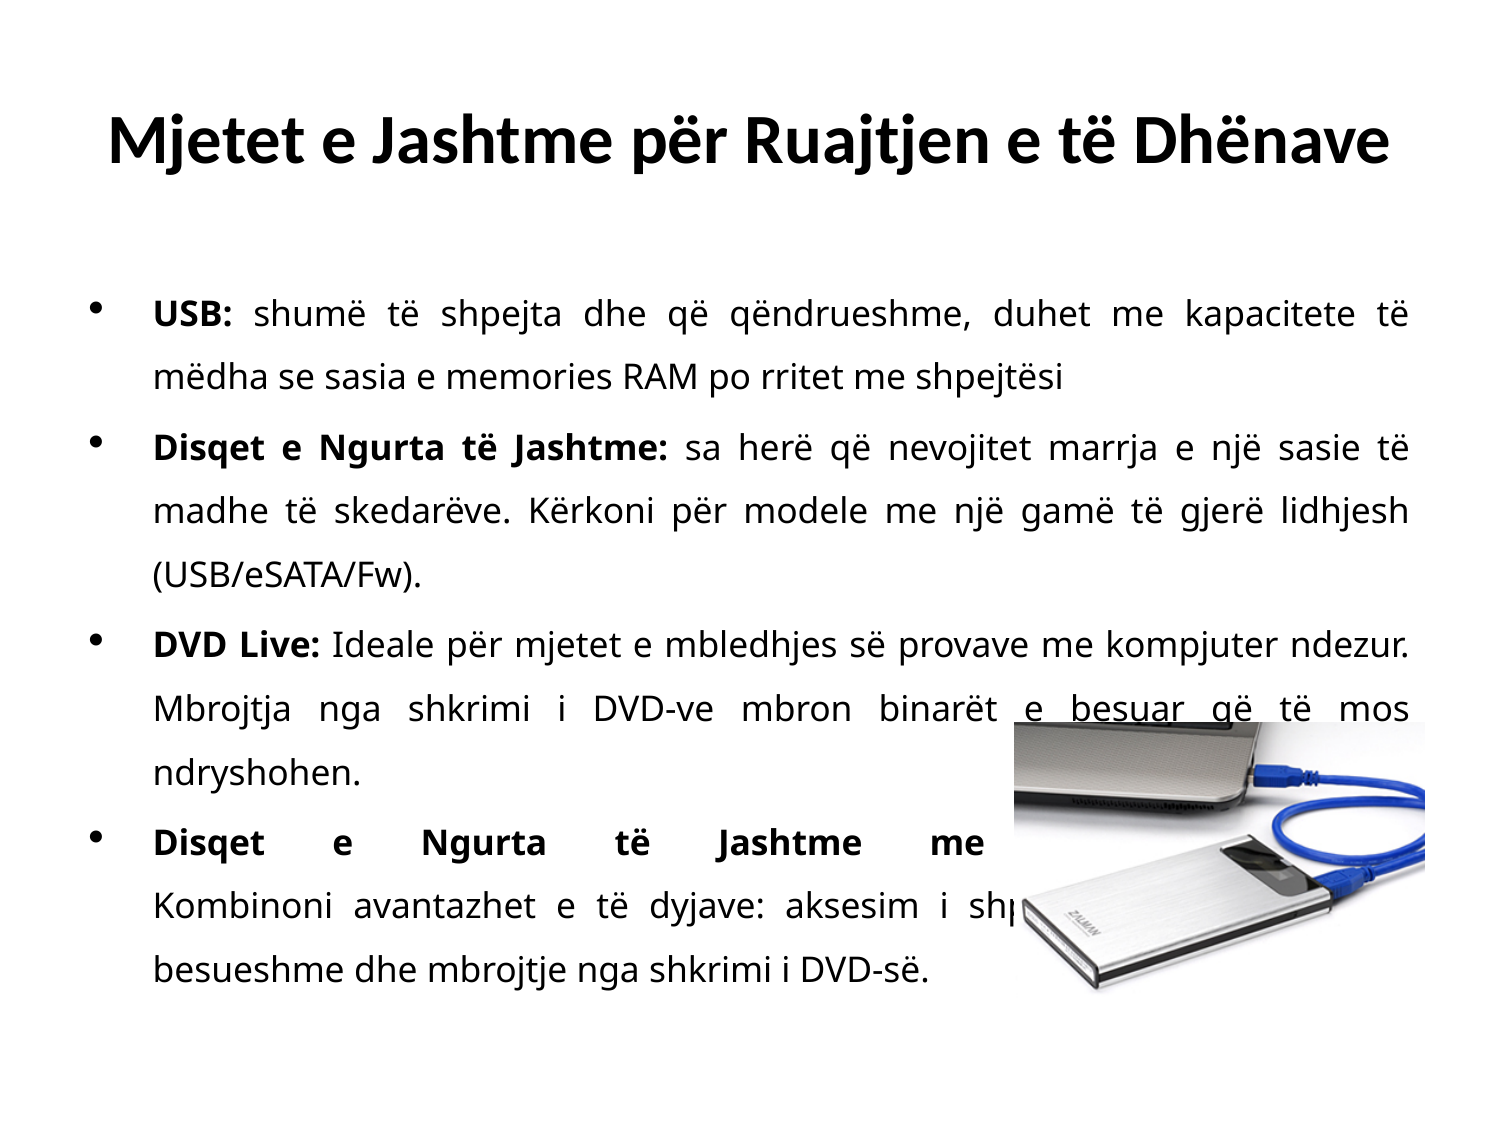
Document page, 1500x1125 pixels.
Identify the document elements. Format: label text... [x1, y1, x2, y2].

list USB: shumë të shpejta dhe që qëndrueshme, duhet me kapacitete të mëdha se sasia e memories RAM po rritet me shpejtësi Disqet e Ngurta të Jashtme: sa herë që nevojitet marrja e një sasie të madhe të skedarëve. Kërkoni për modele me një gamë të gjerë lidhjesh (USB/eSATA/Fw). DVD Live: Ideale për mjetet e mbledhjes së provave me kompjuter ndezur. Mbrojtja nga shkrimi i DVD-ve mbron binarët e besuar që të mos ndryshohen. Disqet e Ngurta të Jashtme me DVD virtuale: Kombinoni avantazhet e të dyjave: aksesim i shpejtë, njësi e ngurtë e besueshme dhe mbrojtje nga shkrimi i DVD-së. [75, 262, 1425, 1005]
picture [1014, 722, 1426, 998]
title Mjetet e Jashtme për Ruajtjen e të Dhënave [75, 45, 1425, 227]
